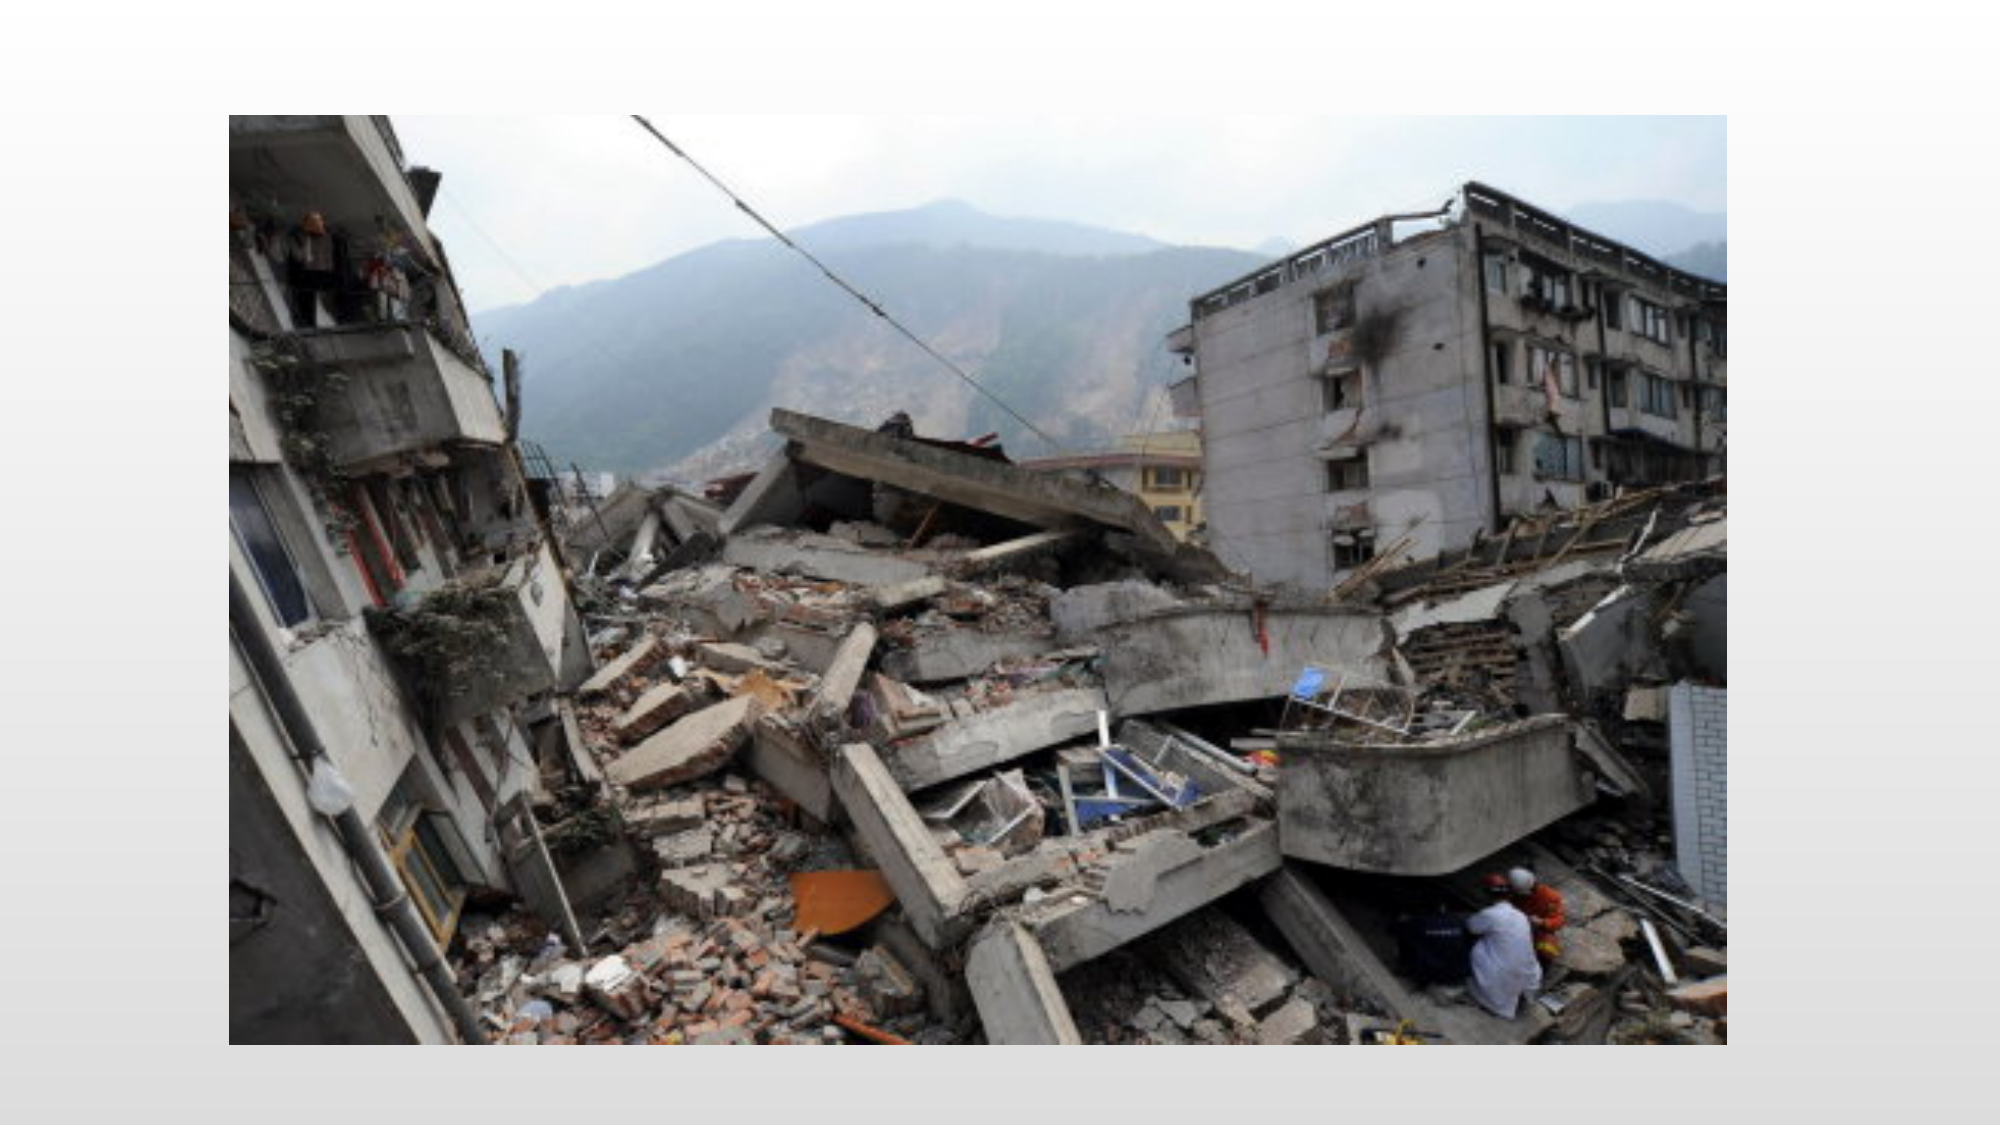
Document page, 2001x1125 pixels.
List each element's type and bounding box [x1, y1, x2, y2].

list [229, 115, 1727, 1045]
